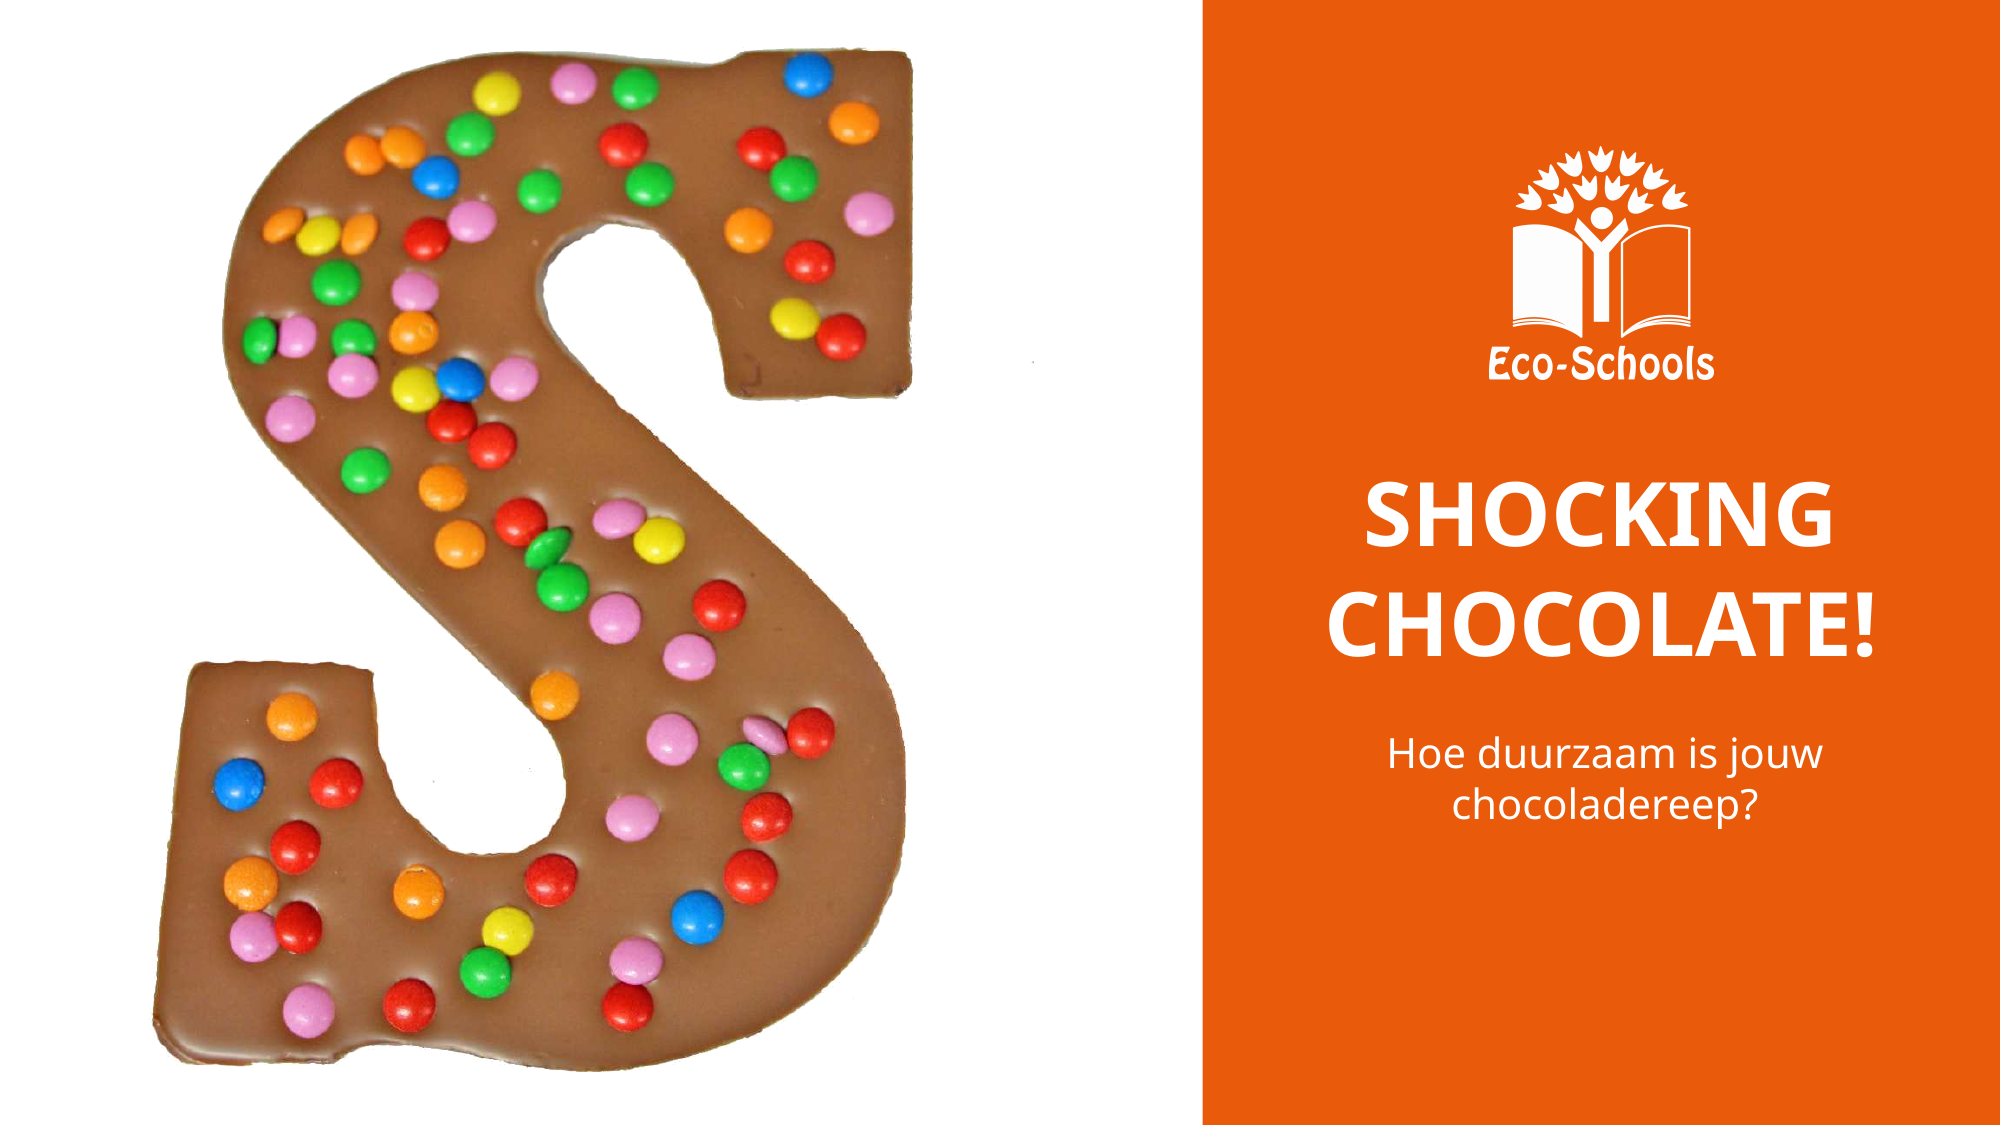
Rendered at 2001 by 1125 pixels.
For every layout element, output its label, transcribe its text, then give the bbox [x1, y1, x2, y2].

list Hoe duurzaam is jouw chocoladereep? [1230, 720, 1973, 895]
picture [1489, 146, 1714, 380]
picture [56, 0, 1165, 1125]
title Shocking Chocolate! [1230, 451, 1973, 686]
